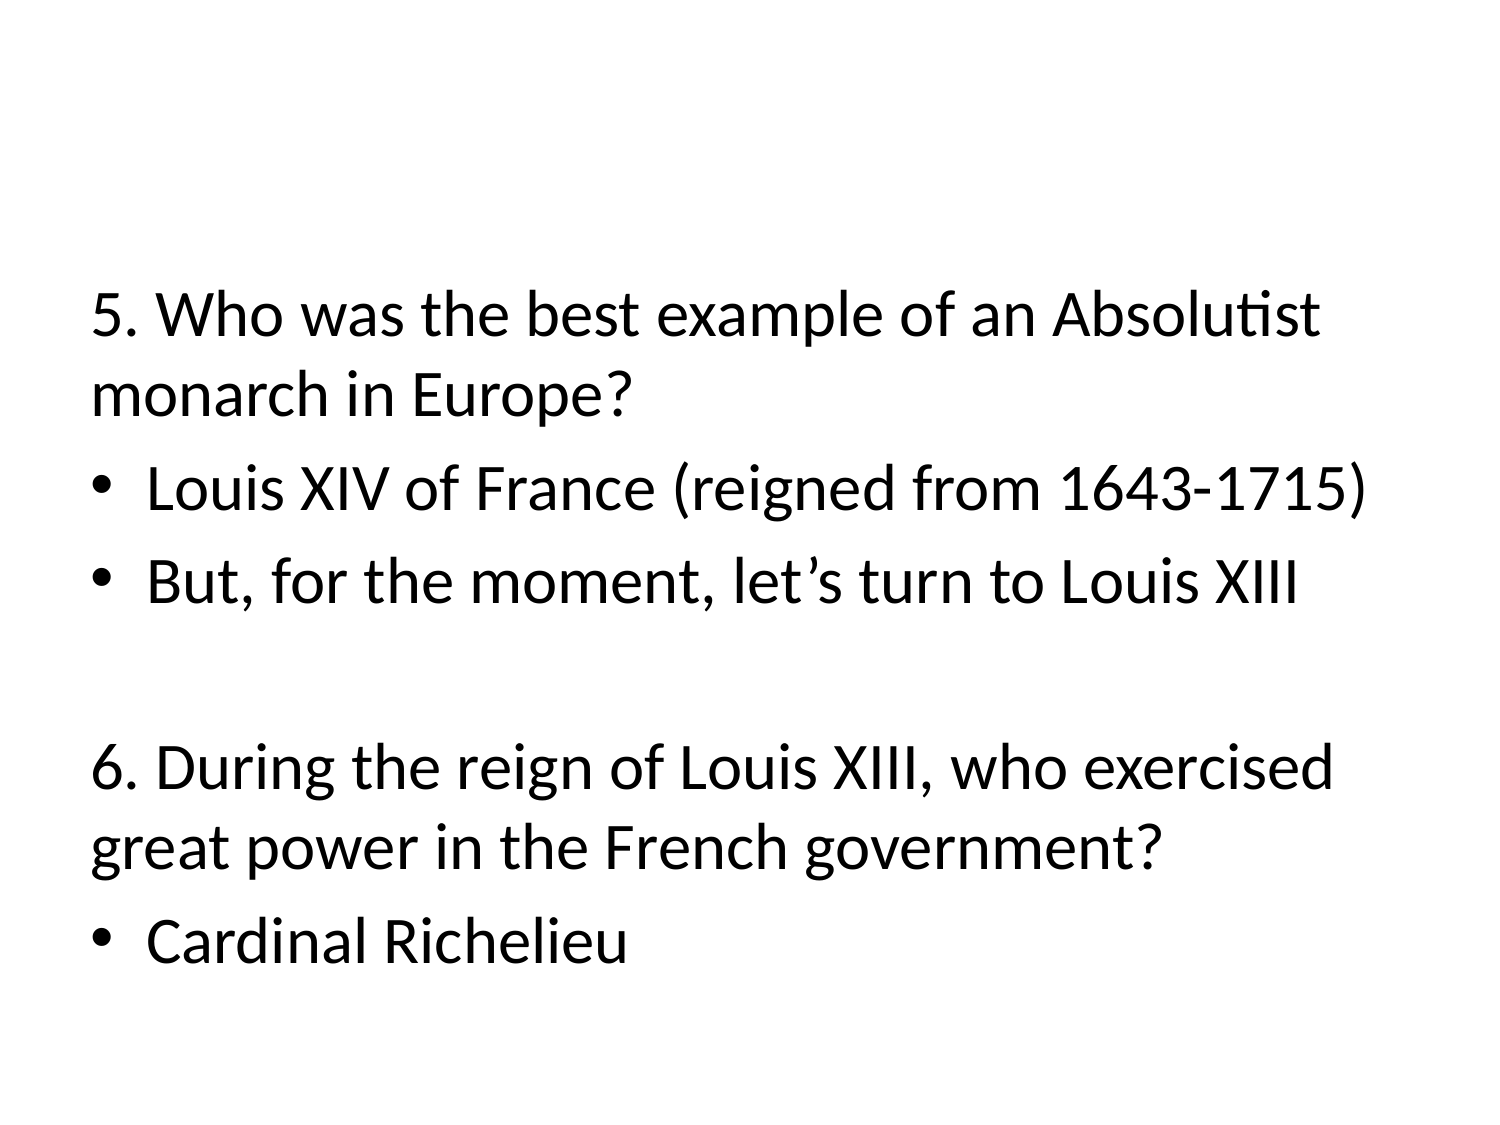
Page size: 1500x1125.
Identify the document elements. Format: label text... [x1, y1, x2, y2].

list 5. Who was the best example of an Absolutist monarch in Europe? Louis XIV of France (reigned from 1643-1715) But, for the moment, let’s turn to Louis XIII 6. During the reign of Louis XIII, who exercised great power in the French government? Cardinal Richelieu [75, 262, 1425, 1005]
